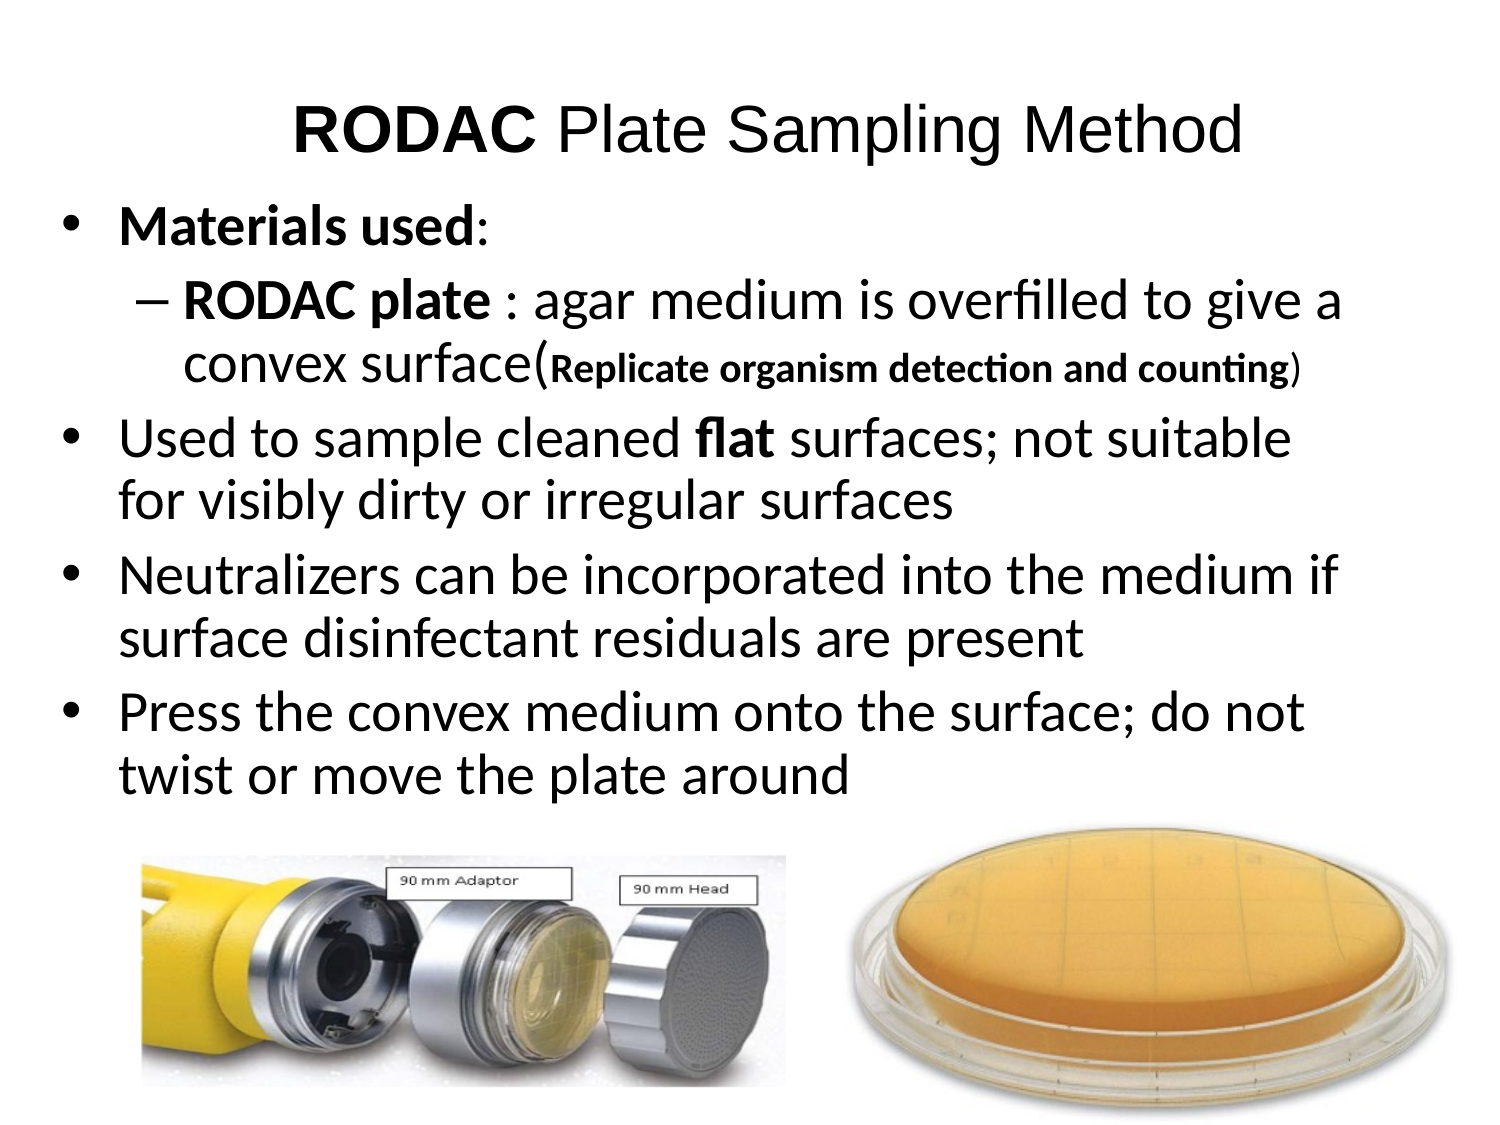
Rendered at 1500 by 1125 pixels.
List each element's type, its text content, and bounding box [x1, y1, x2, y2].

list Materials used: RODAC plate : agar medium is overfilled to give a convex surface(Replicate organism detection and counting) Used to sample cleaned flat surfaces; not suitable for visibly dirty or irregular surfaces Neutralizers can be incorporated into the medium if surface disinfectant residuals are present Press the convex medium onto the surface; do not twist or move the plate around [46, 187, 1360, 903]
picture [140, 855, 786, 1088]
title RODAC Plate Sampling Method [162, 50, 1375, 211]
picture [843, 820, 1459, 1125]
